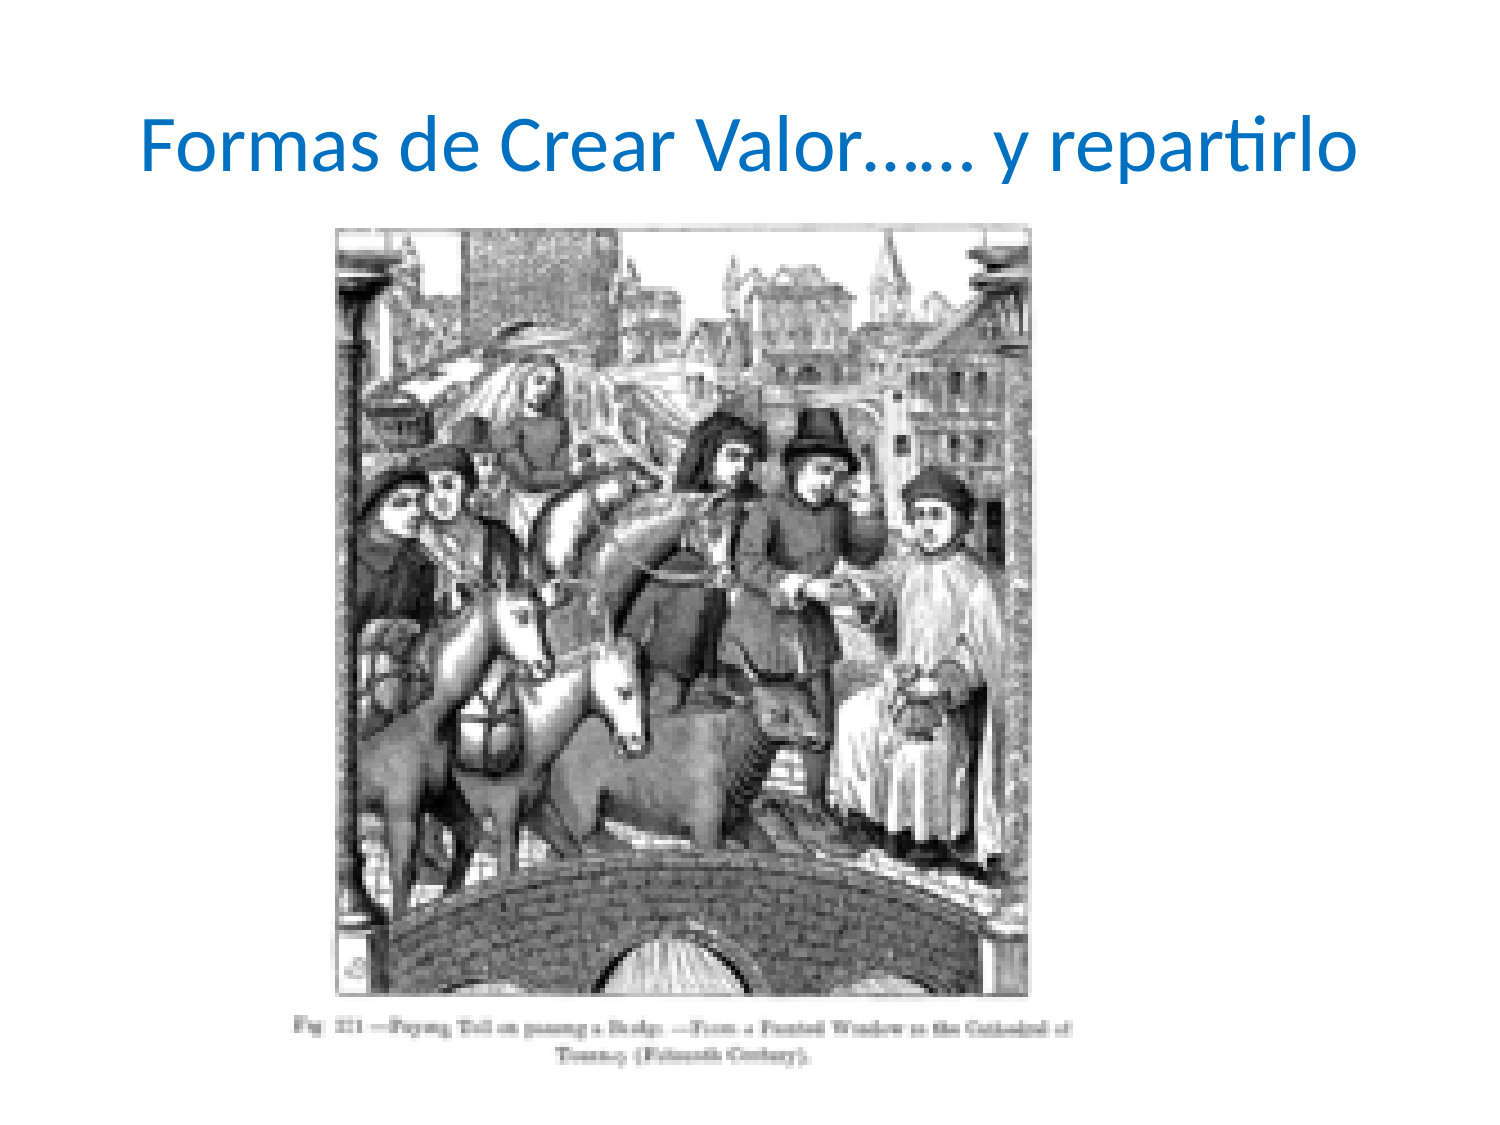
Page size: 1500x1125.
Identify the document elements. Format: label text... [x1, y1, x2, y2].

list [280, 210, 1091, 1074]
title Formas de Crear Valor…… y repartirlo [75, 45, 1425, 233]
